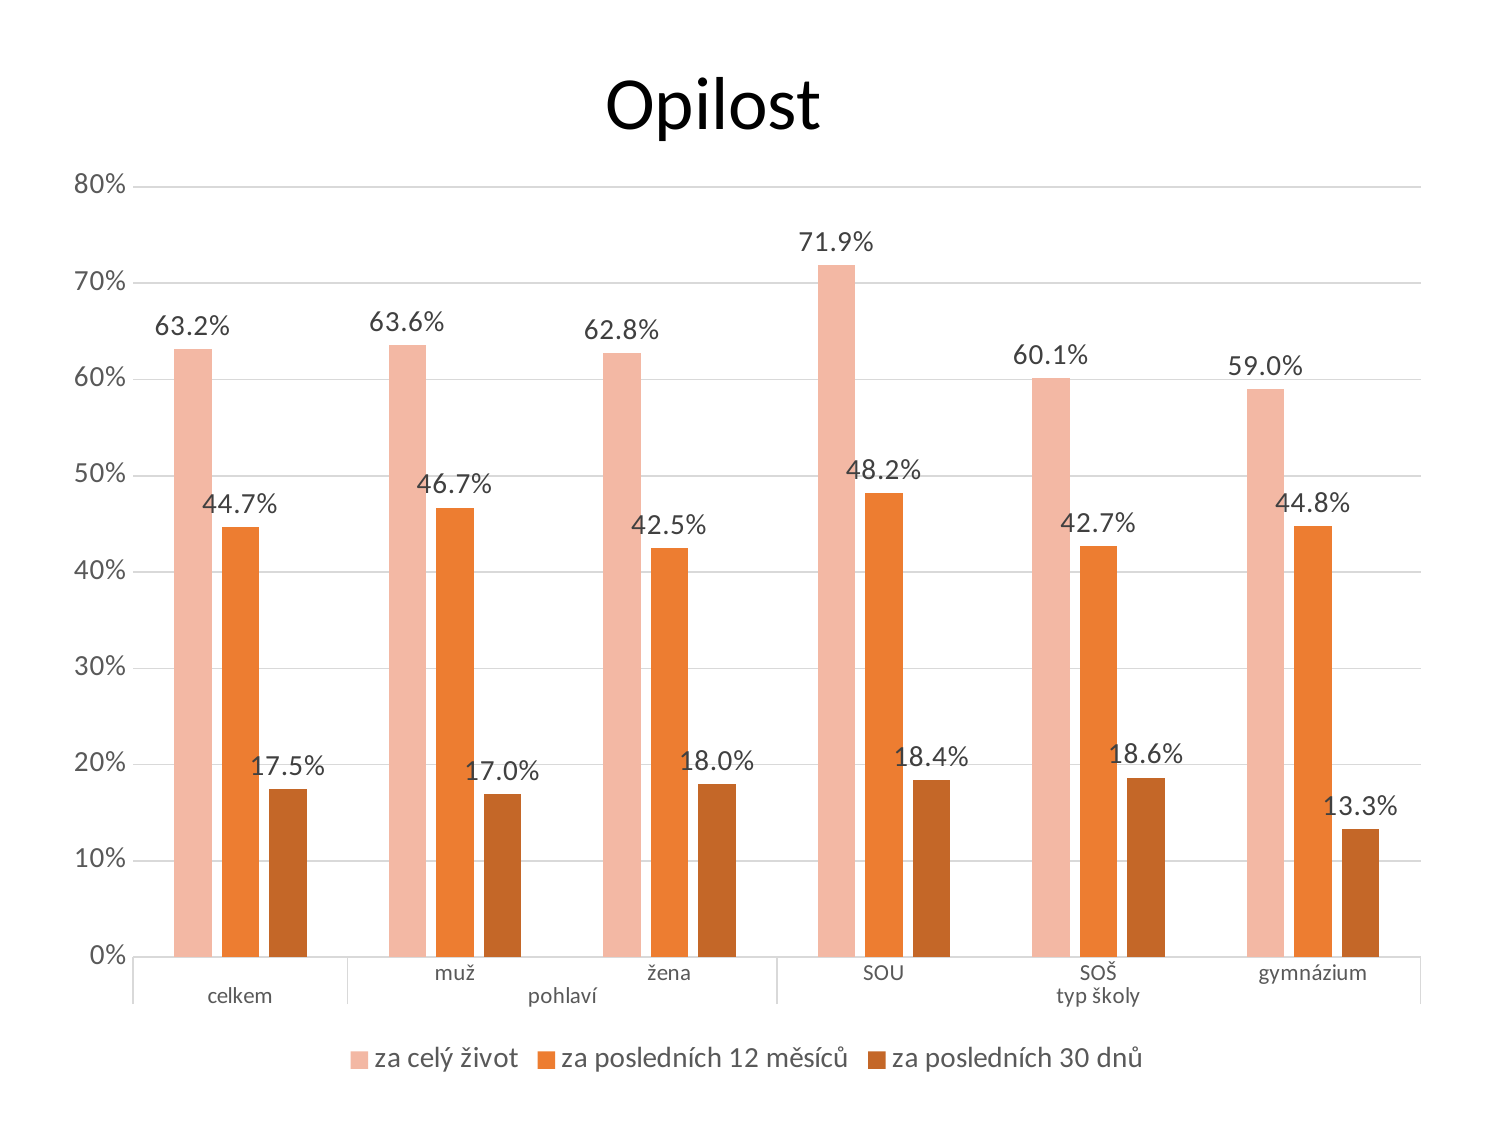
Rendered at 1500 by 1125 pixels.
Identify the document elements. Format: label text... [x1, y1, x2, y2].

text_box Opilost [590, 47, 963, 153]
chart [45, 153, 1449, 1081]
